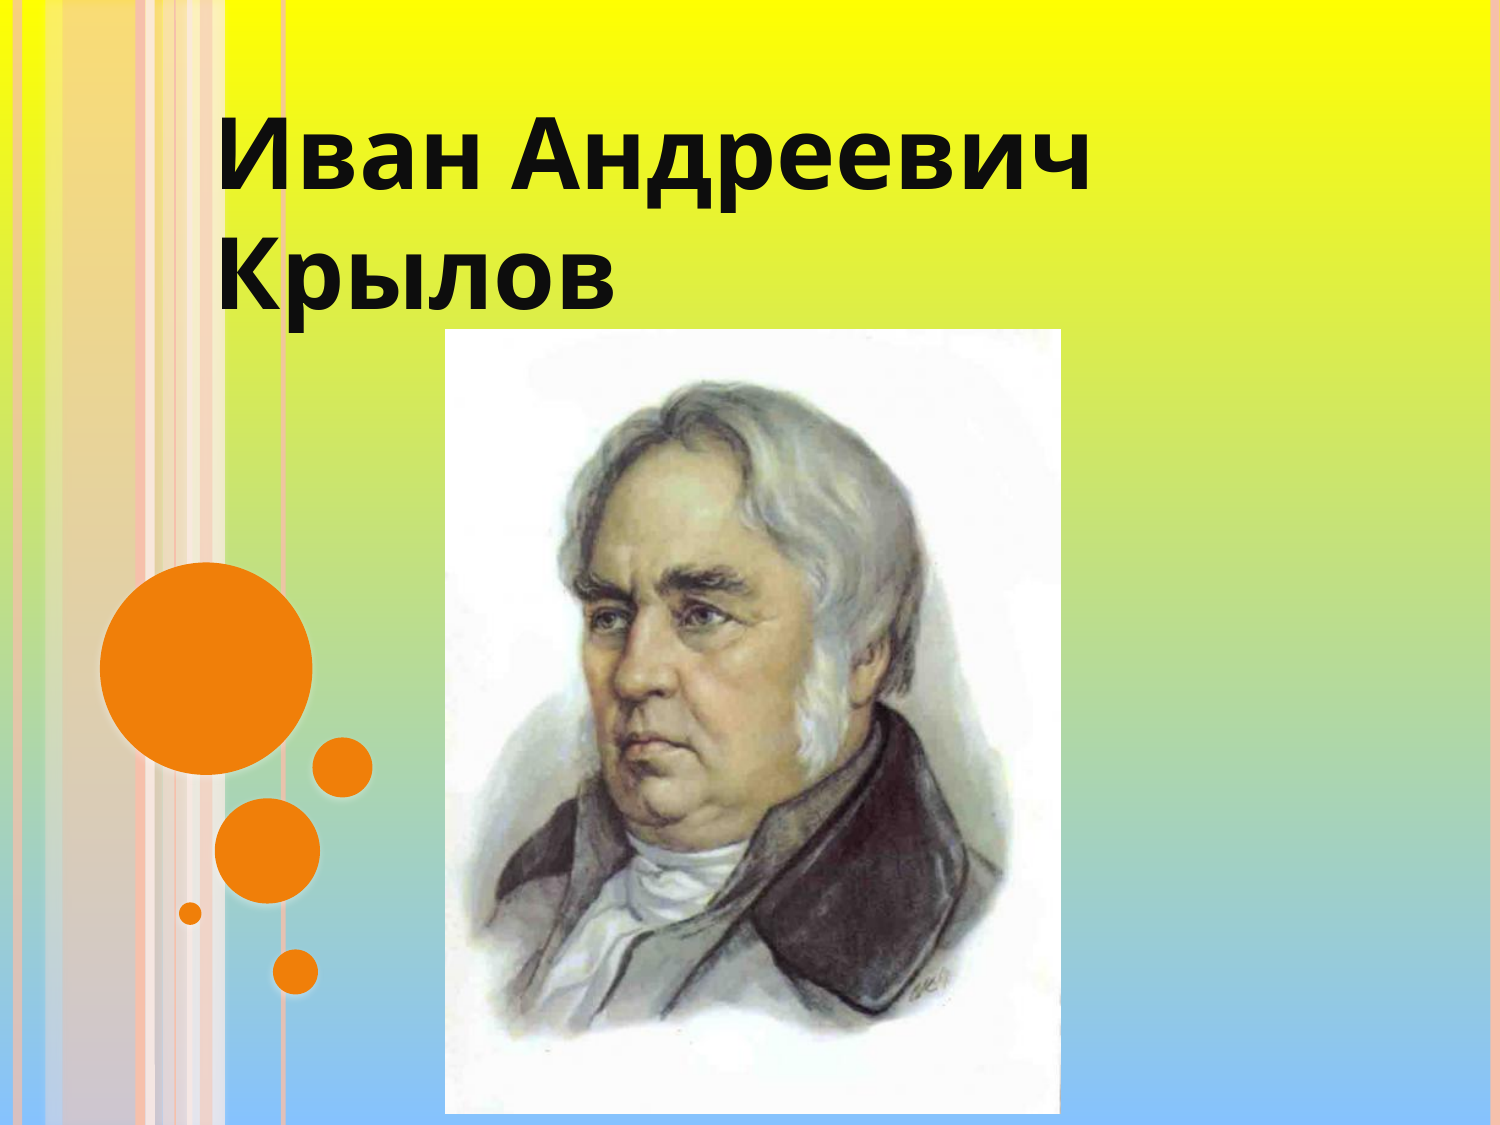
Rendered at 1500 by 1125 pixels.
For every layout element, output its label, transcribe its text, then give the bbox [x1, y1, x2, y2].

picture [444, 329, 1062, 1114]
subtitle Иван Андреевич Крылов [199, 82, 1250, 370]
